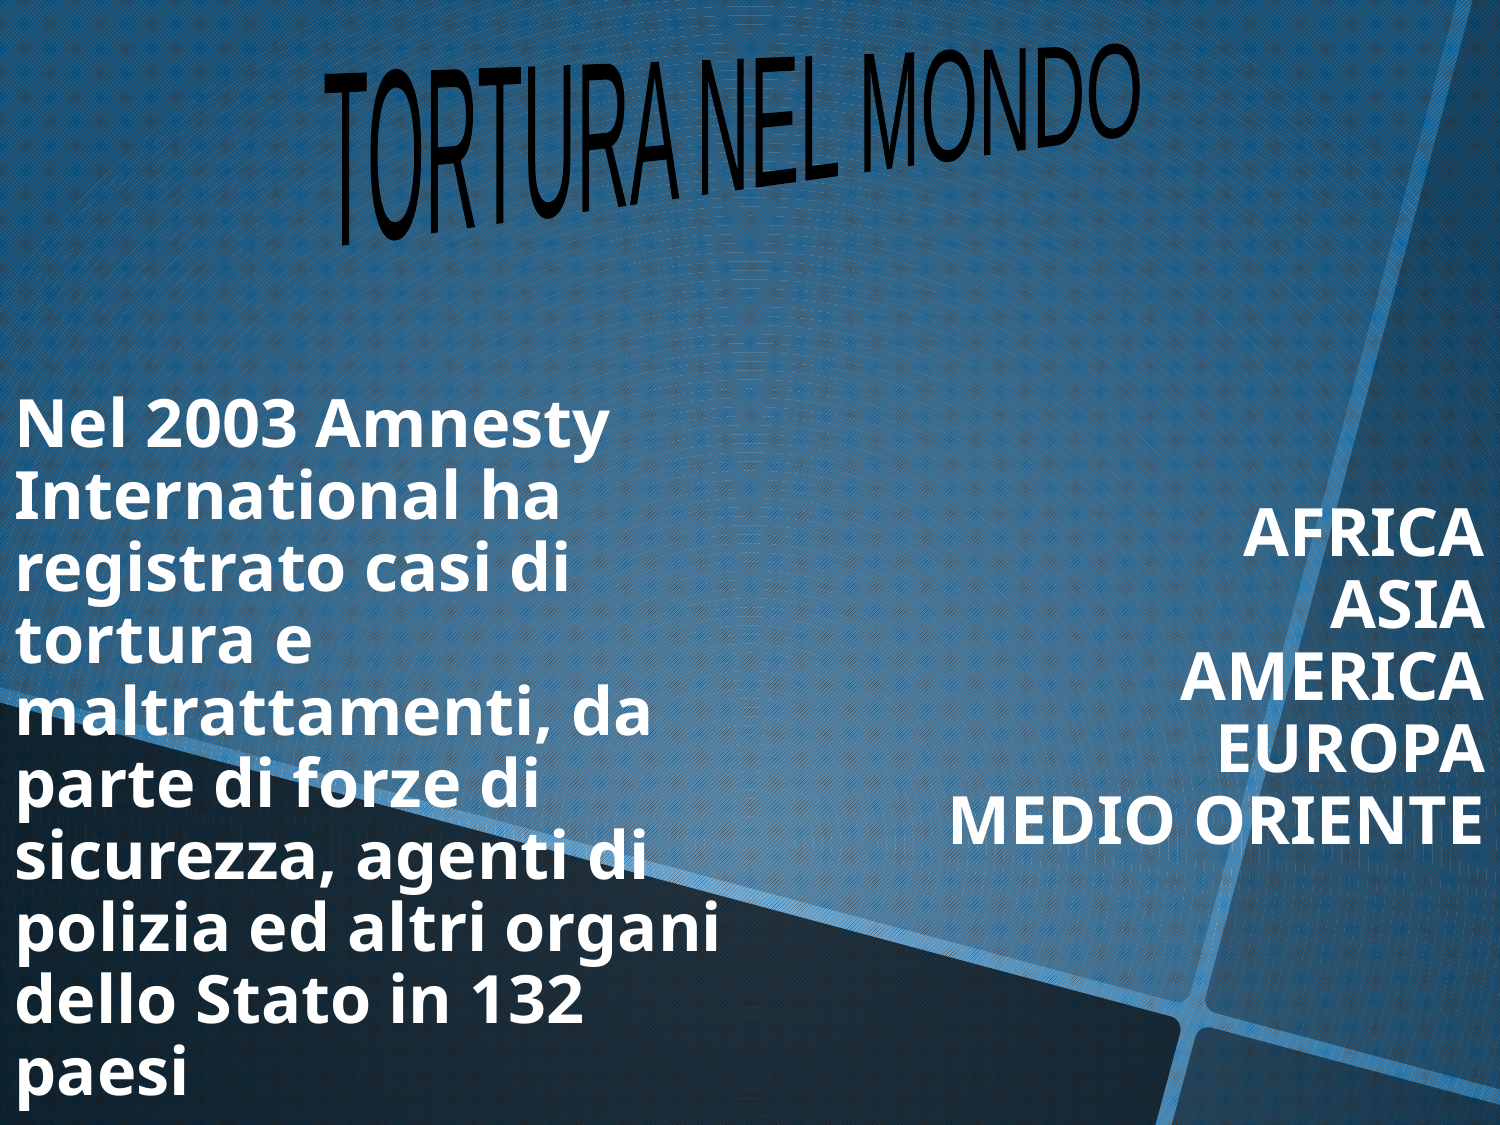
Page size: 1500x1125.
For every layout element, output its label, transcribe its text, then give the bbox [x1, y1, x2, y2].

text_box Nel 2003 Amnesty International ha registrato casi di tortura e maltrattamenti, da parte di forze di sicurezza, agenti di polizia ed altri organi dello Stato in 132 paesi [0, 382, 750, 1117]
text_box AFRICA ASIA AMERICA EUROPA MEDIO ORIENTE [749, 491, 1500, 866]
